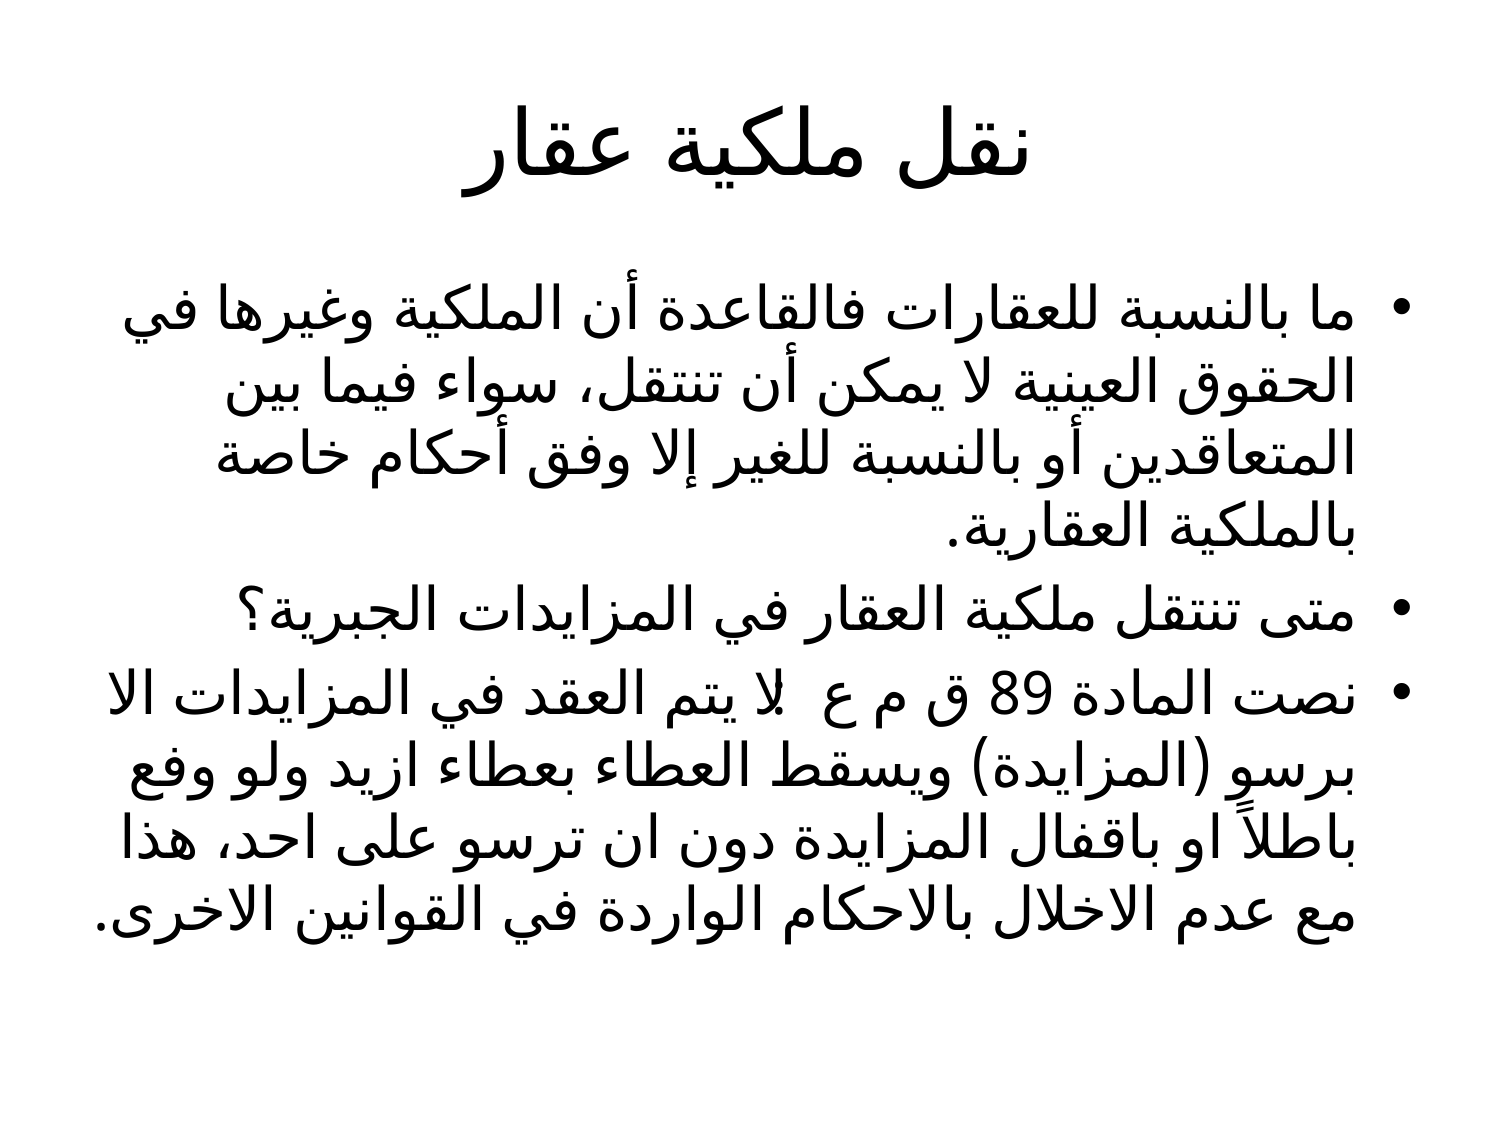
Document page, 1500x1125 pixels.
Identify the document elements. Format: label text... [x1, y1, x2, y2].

title نقل ملكية عقار [75, 45, 1425, 233]
list ما بالنسبة للعقارات فالقاعدة أن الملكية وغيرها في الحقوق العينية لا يمكن أن تنتقل، سواء فيما بين المتعاقدين أو بالنسبة للغير إلا وفق أحكام خاصة بالملكية العقارية. متى تنتقل ملكية العقار في المزايدات الجبرية؟ نصت المادة 89 ق م ع: لا يتم العقد في المزايدات الا برسو (المزايدة) ويسقط العطاء بعطاء ازيد ولو وفع باطلاً او باقفال المزايدة دون ان ترسو على احد، ھذا مع عدم الاخلال بالاحكام الواردة في القوانین الاخرى. [75, 262, 1425, 1005]
